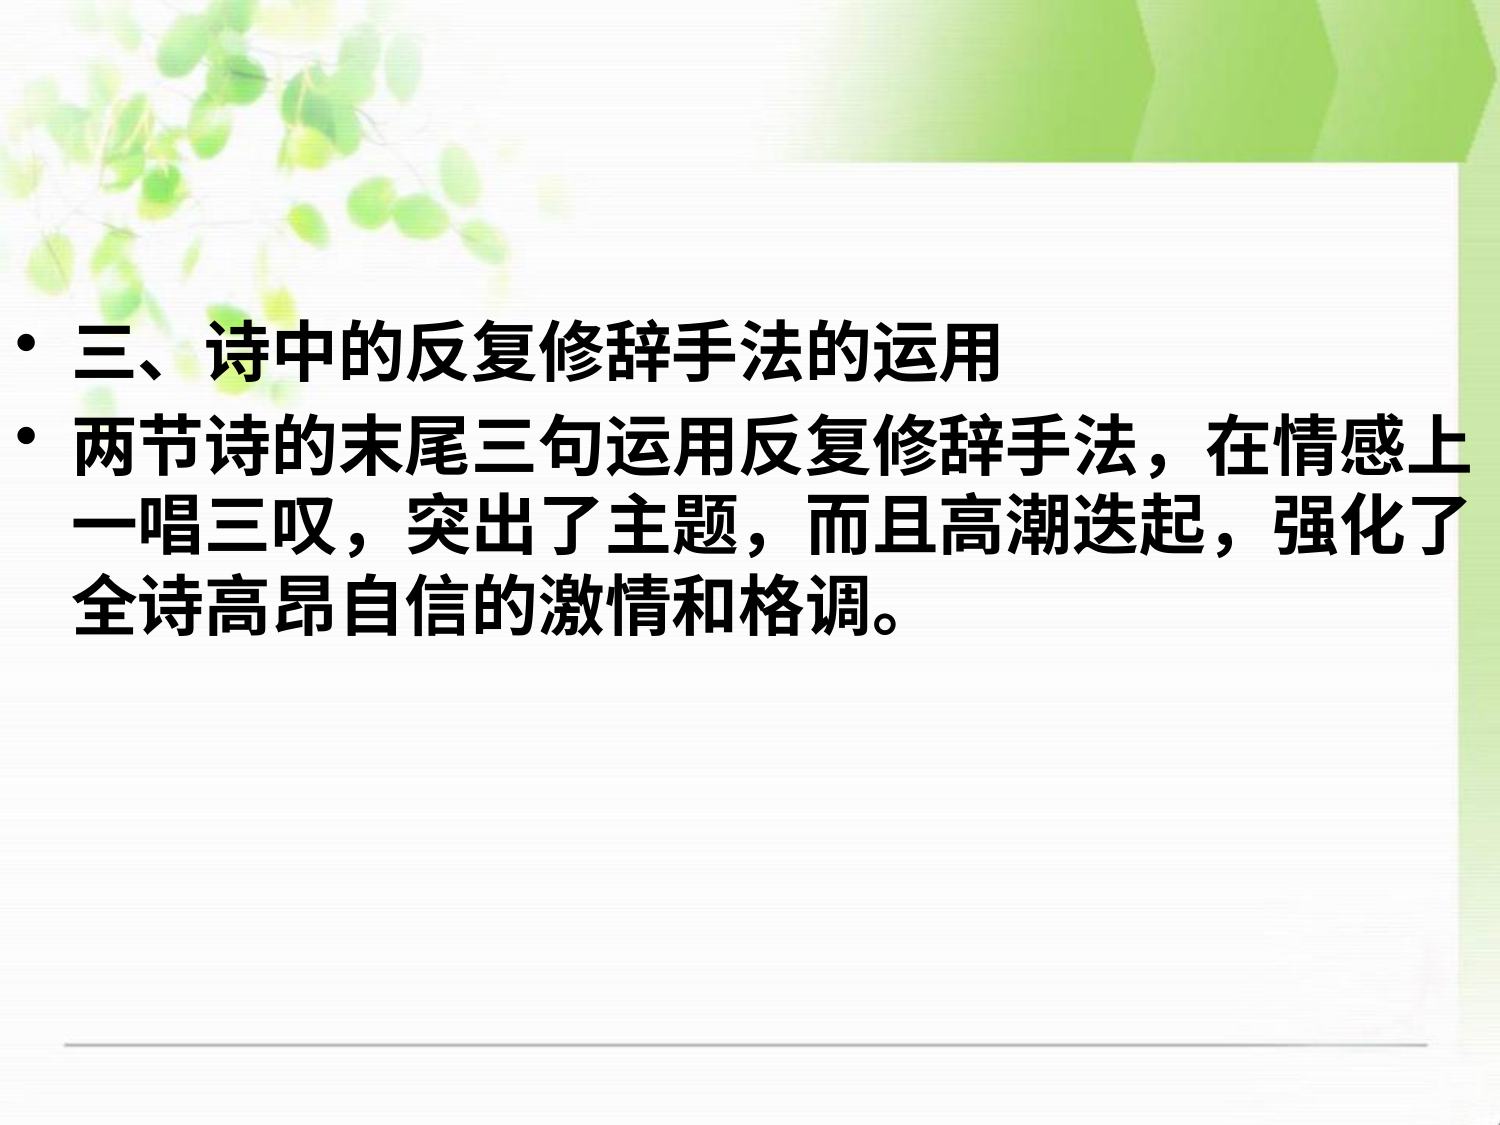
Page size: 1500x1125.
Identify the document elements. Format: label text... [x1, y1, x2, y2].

picture [0, 674, 1500, 1125]
list 三、诗中的反复修辞手法的运用 两节诗的末尾三句运用反复修辞手法，在情感上一唱三叹，突出了主题，而且高潮迭起，强化了全诗高昂自信的激情和格调。 [0, 302, 1500, 674]
picture [0, 0, 1500, 302]
